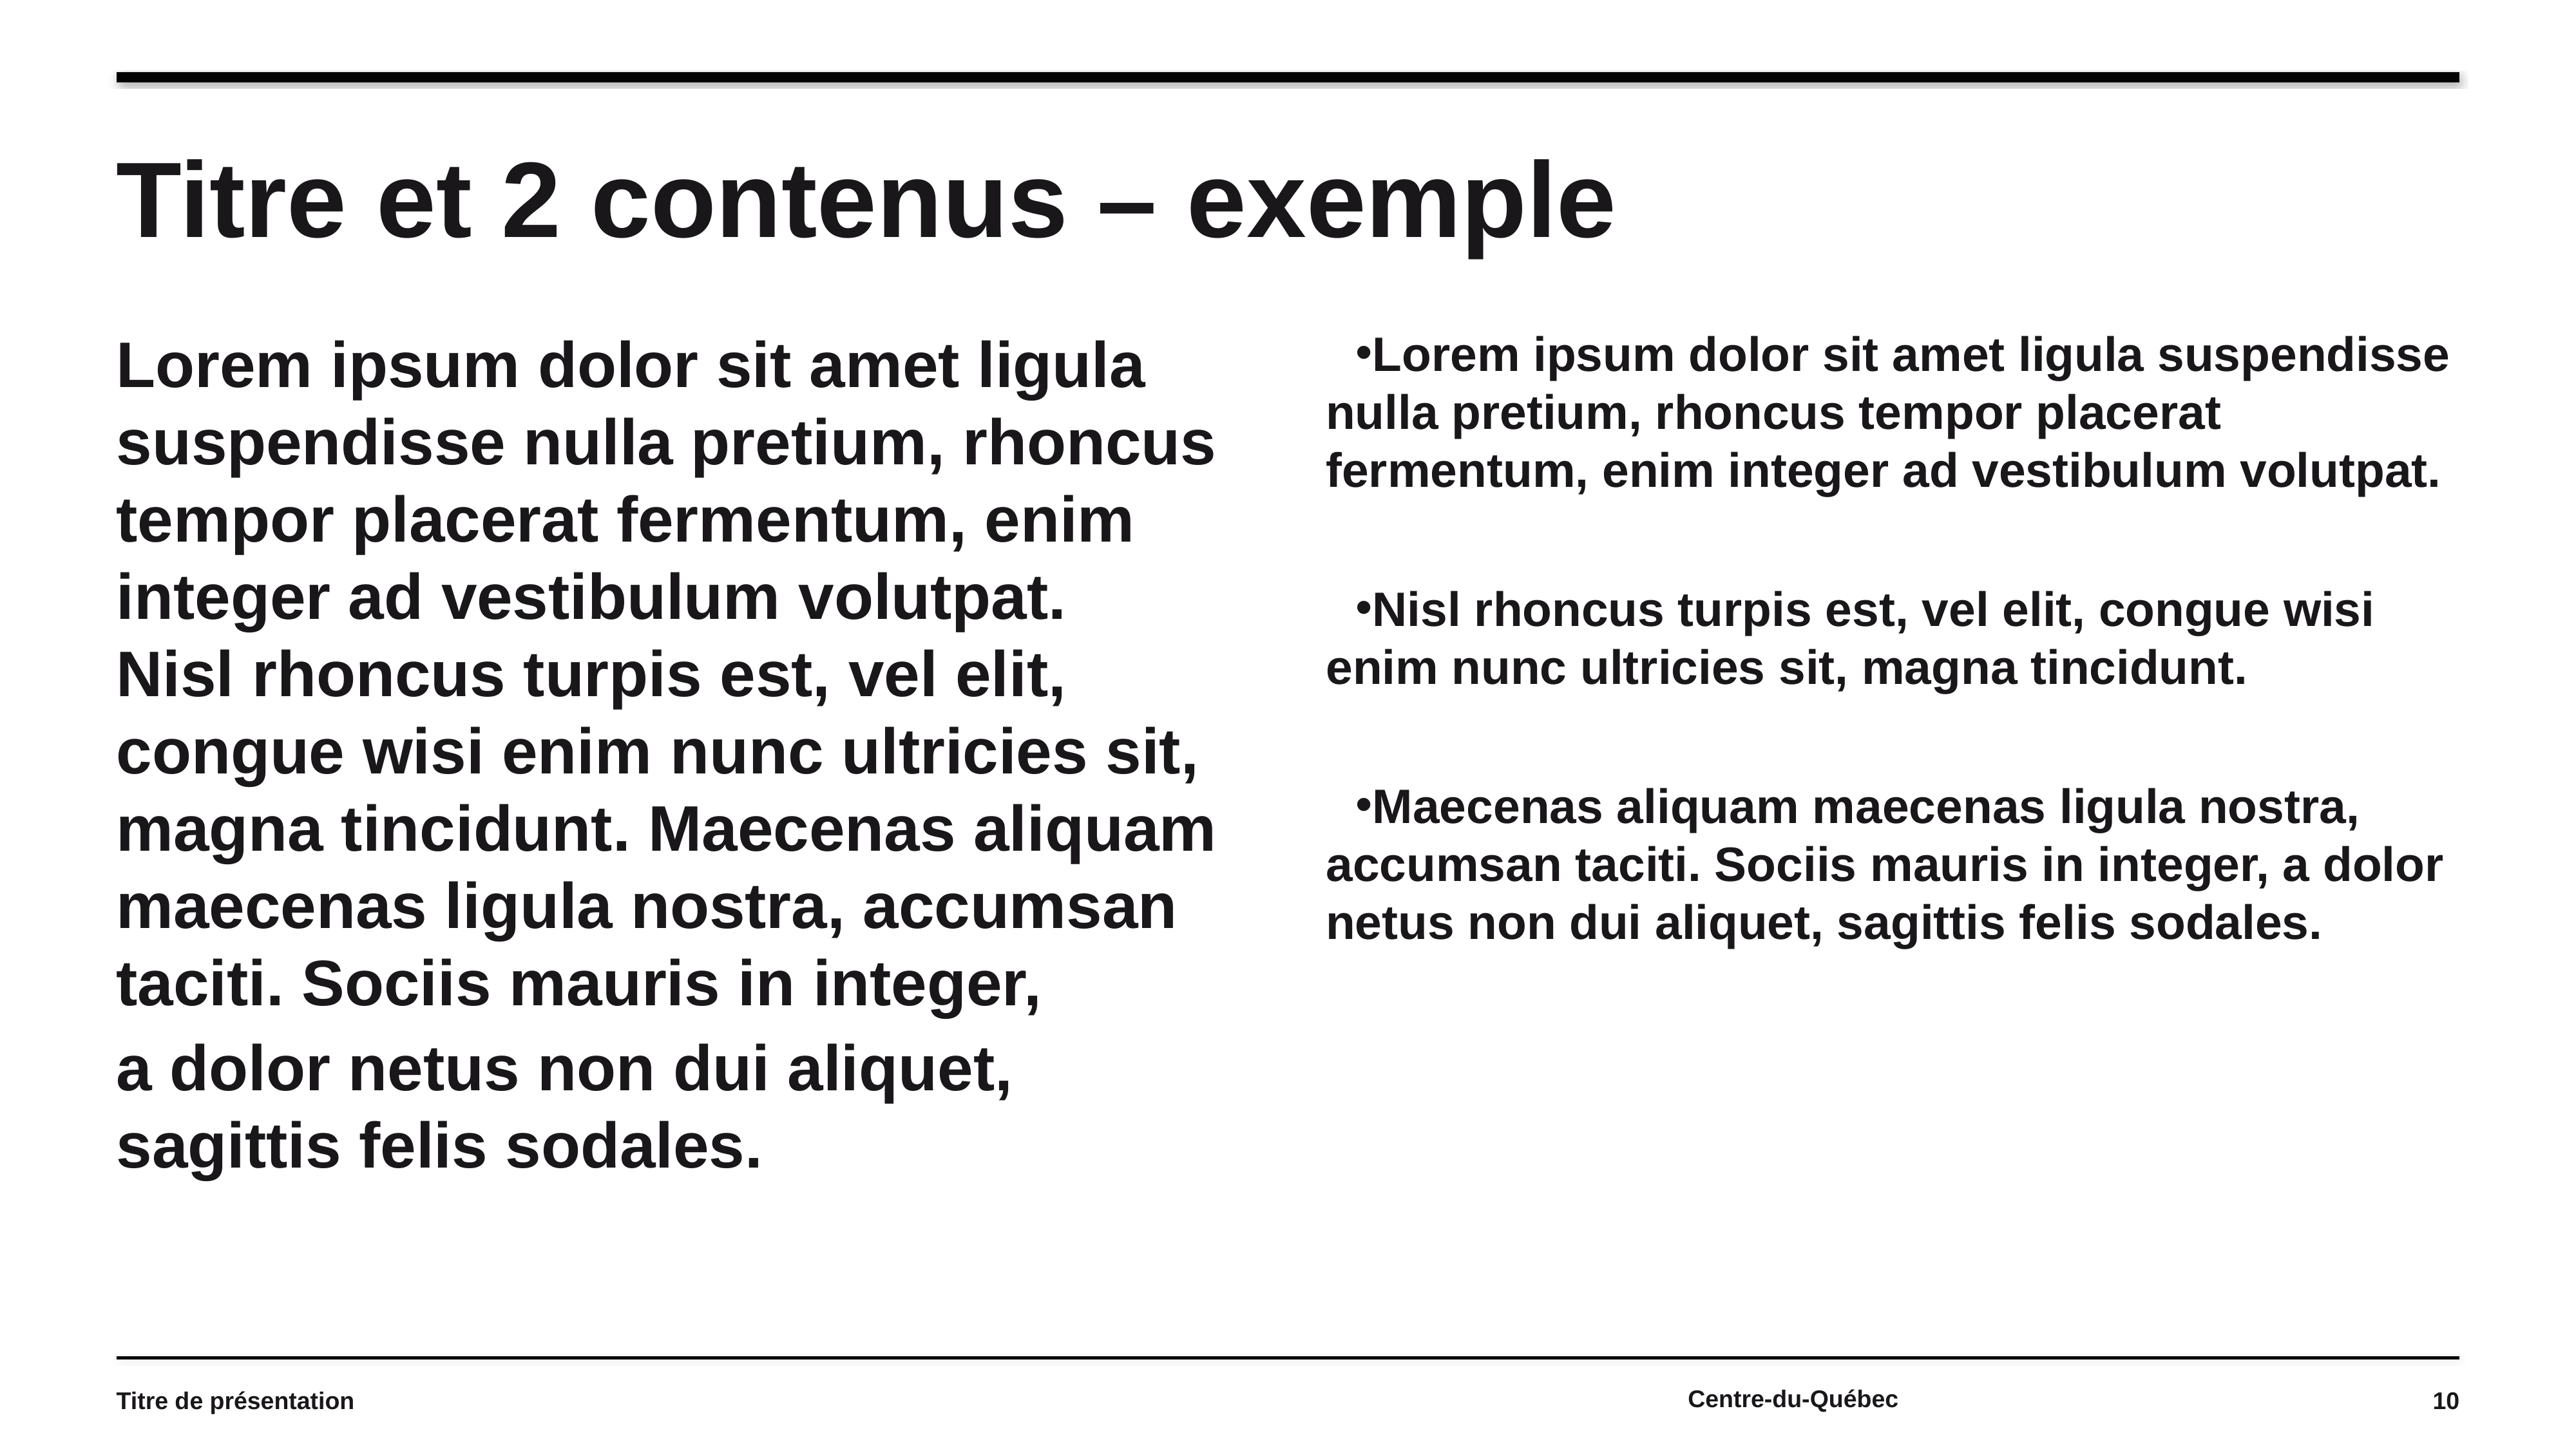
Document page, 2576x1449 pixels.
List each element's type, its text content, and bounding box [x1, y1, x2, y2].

slide_number 10 [2394, 1383, 2460, 1416]
list Lorem ipsum dolor sit amet ligula suspendisse nulla pretium, rhoncus tempor placerat fermentum, enim integer ad vestibulum volutpat. Nisl rhoncus turpis est, vel elit, congue wisi enim nunc ultricies sit, magna tincidunt. Maecenas aliquam maecenas ligula nostra, accumsan taciti. Sociis mauris in integer, a dolor netus non dui aliquet, sagittis felis sodales. [1326, 323, 2460, 1280]
footer Titre de présentation [116, 1383, 1566, 1416]
list Lorem ipsum dolor sit amet ligula suspendisse nulla pretium, rhoncus tempor placerat fermentum, enim integer ad vestibulum volutpat. Nisl rhoncus turpis est, vel elit, congue wisi enim nunc ultricies sit, magna tincidunt. Maecenas aliquam maecenas ligula nostra, accumsan taciti. Sociis mauris in integer, a dolor netus non dui aliquet, sagittis felis sodales. [116, 323, 1250, 1280]
title Titre et 2 contenus – exemple [116, 130, 2460, 283]
